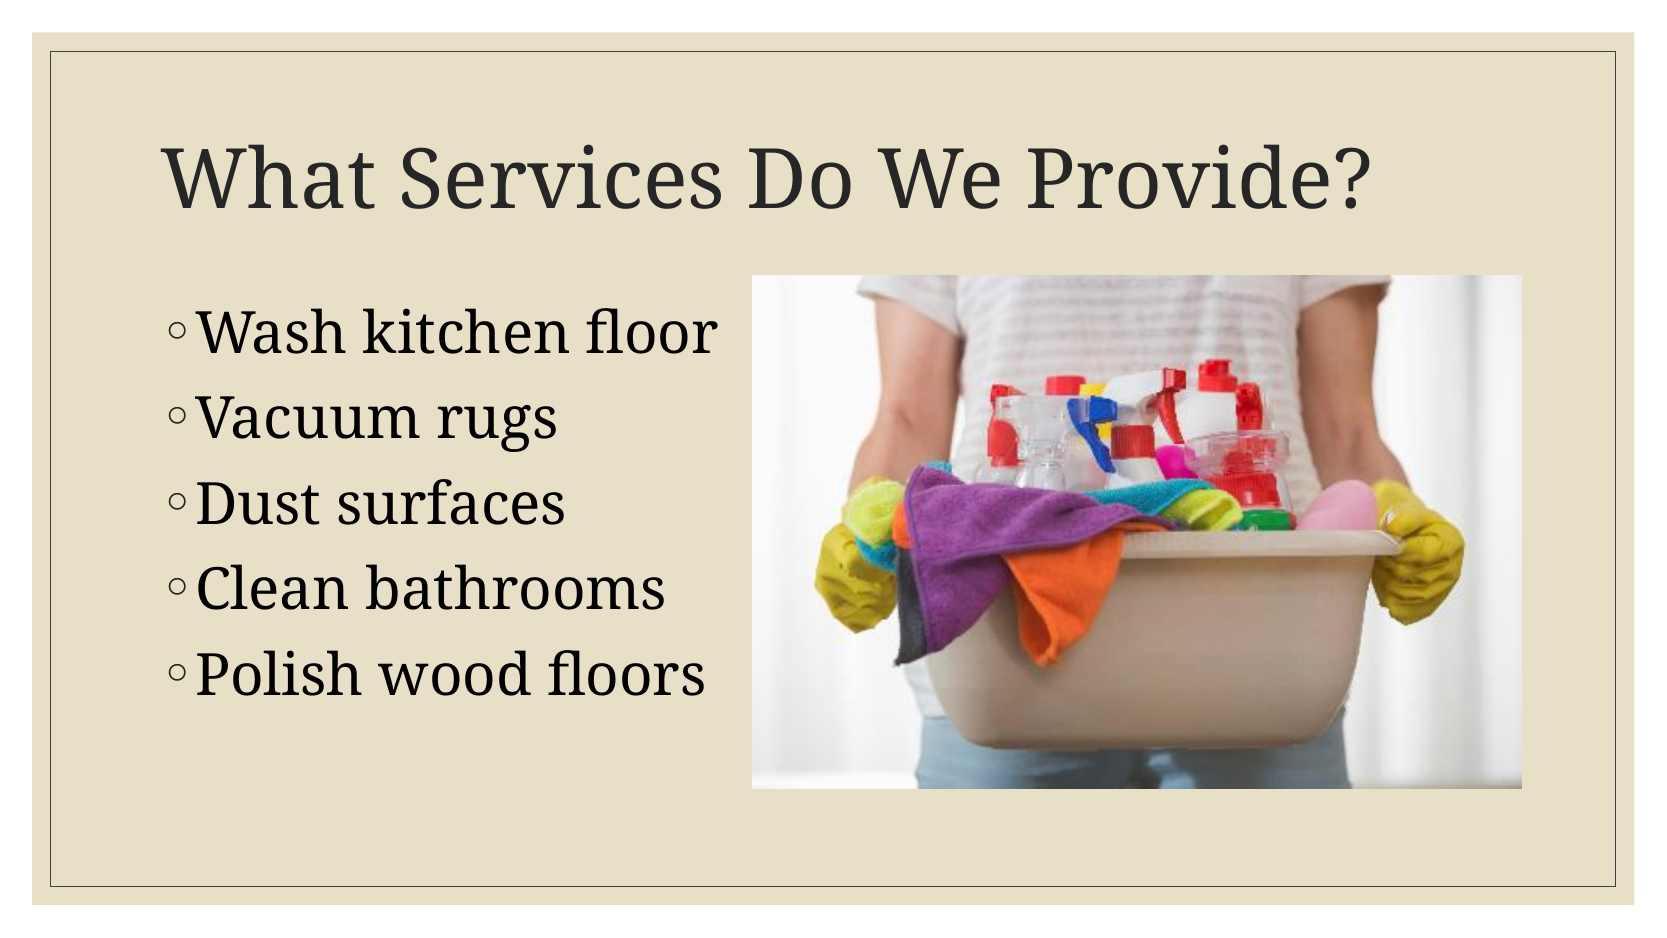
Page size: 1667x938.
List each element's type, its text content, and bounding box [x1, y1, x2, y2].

list Wash kitchen floor Vacuum rugs Dust surfaces Clean bathrooms Polish wood floors [145, 287, 796, 800]
title What Services Do We Provide? [145, 87, 1521, 276]
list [752, 275, 1522, 790]
